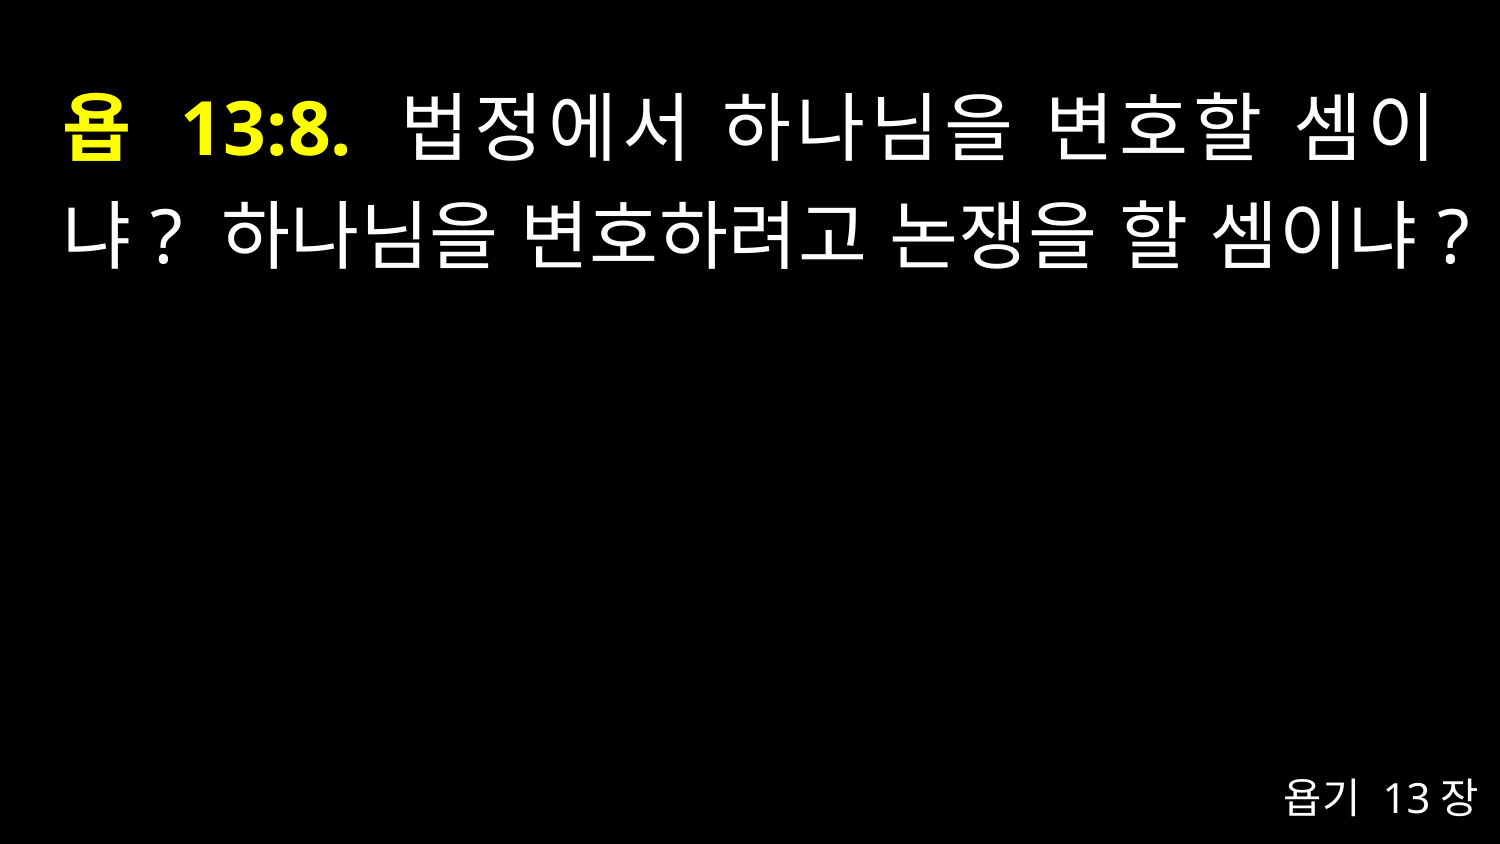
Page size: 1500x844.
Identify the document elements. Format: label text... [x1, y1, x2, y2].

title 욥 13:8. 법정에서 하나님을 변호할 셈이냐? 하나님을 변호하려고 논쟁을 할 셈이냐? [0, 0, 1500, 844]
subtitle 욥기 13장 [916, 770, 1500, 844]
